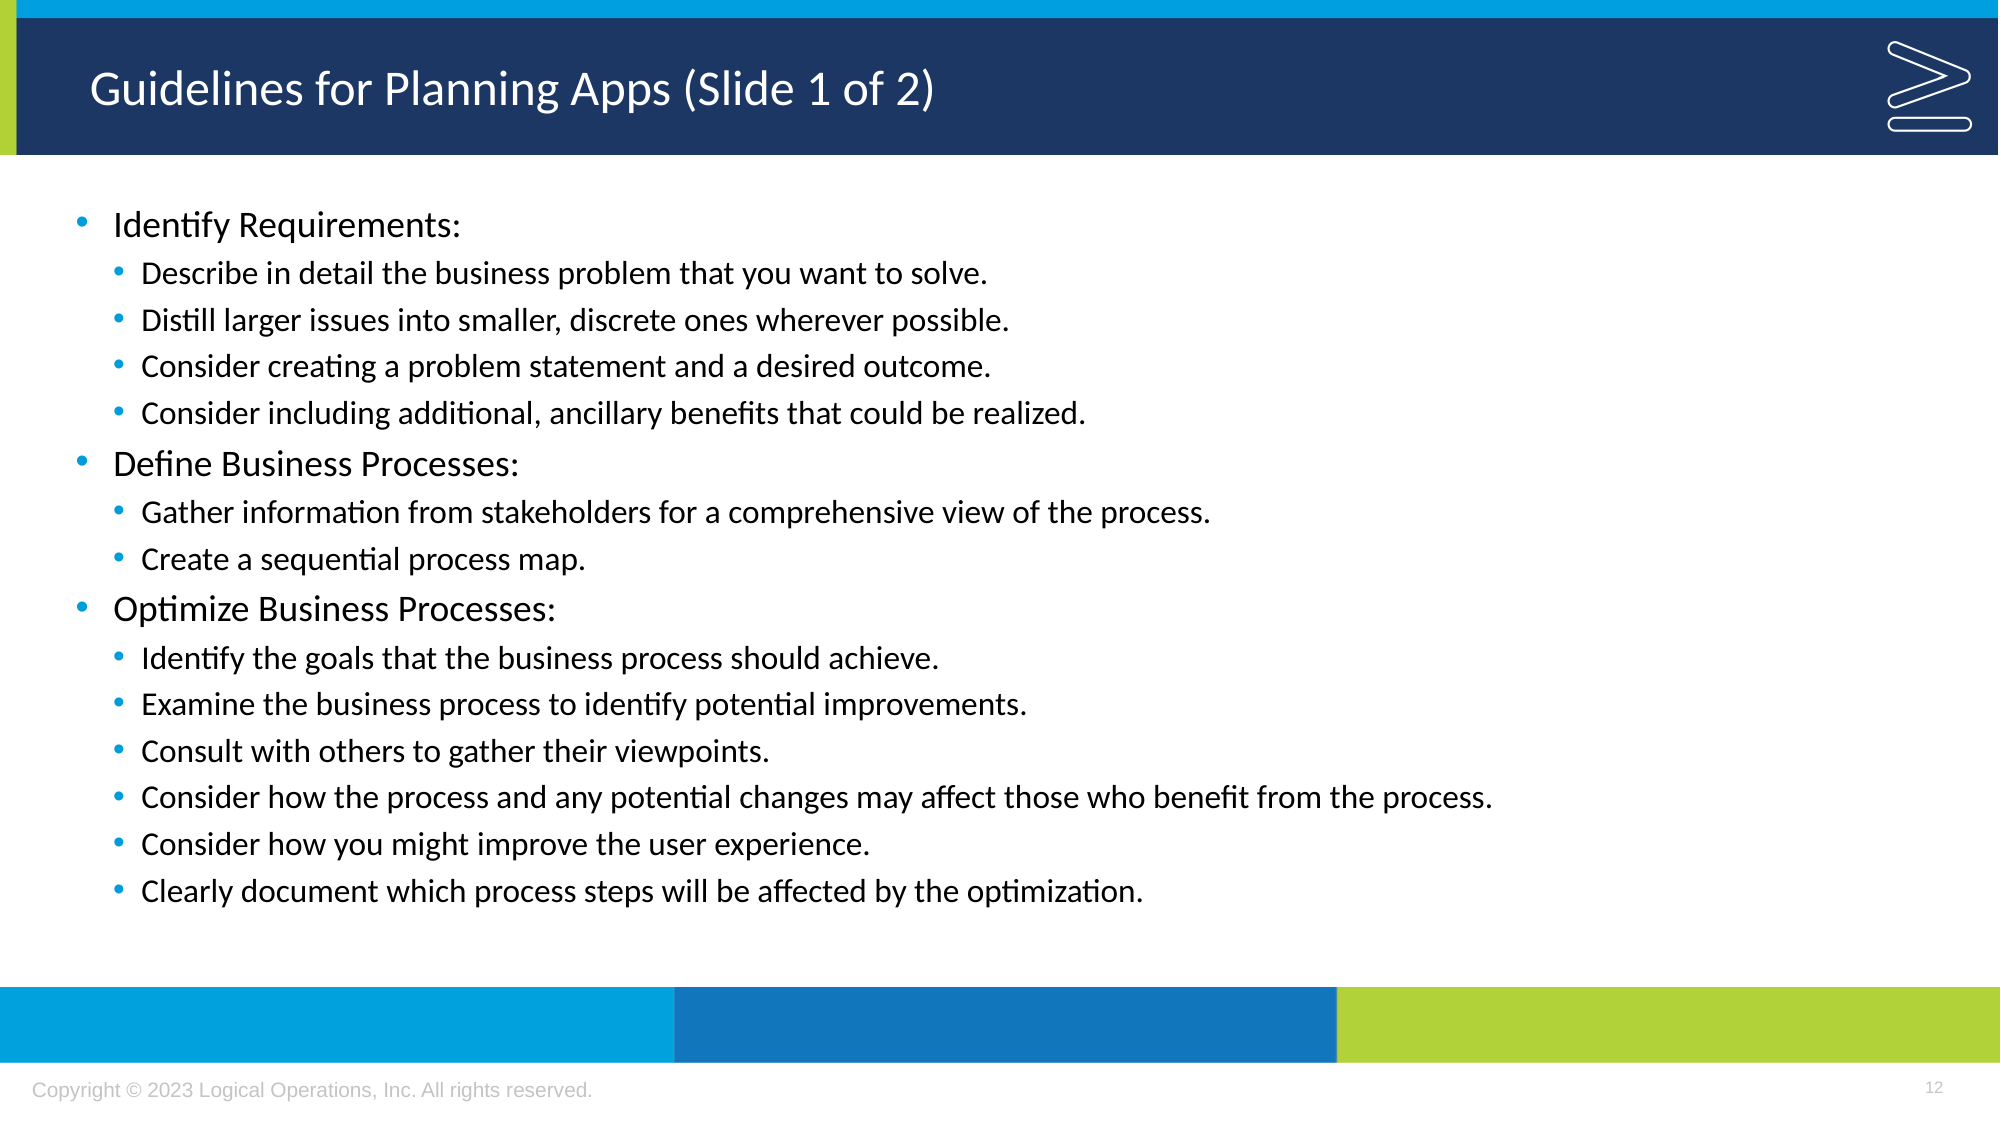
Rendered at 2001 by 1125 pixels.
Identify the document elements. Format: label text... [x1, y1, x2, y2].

list Identify Requirements: Describe in detail the business problem that you want to solve. Distill larger issues into smaller, discrete ones wherever possible. Consider creating a problem statement and a desired outcome. Consider including additional, ancillary benefits that could be realized. Define Business Processes: Gather information from stakeholders for a comprehensive view of the process. Create a sequential process map. Optimize Business Processes: Identify the goals that the business process should achieve. Examine the business process to identify potential improvements. Consult with others to gather their viewpoints. Consider how the process and any potential changes may affect those who benefit from the process. Consider how you might improve the user experience. Clearly document which process steps will be affected by the optimization. [60, 192, 1968, 952]
slide_number 12 [1491, 1057, 1959, 1118]
picture [0, 0, 74, 155]
title Guidelines for Planning Apps (Slide 1 of 2) [74, 16, 1850, 155]
picture [674, 987, 2000, 1063]
picture [1850, 19, 1998, 155]
